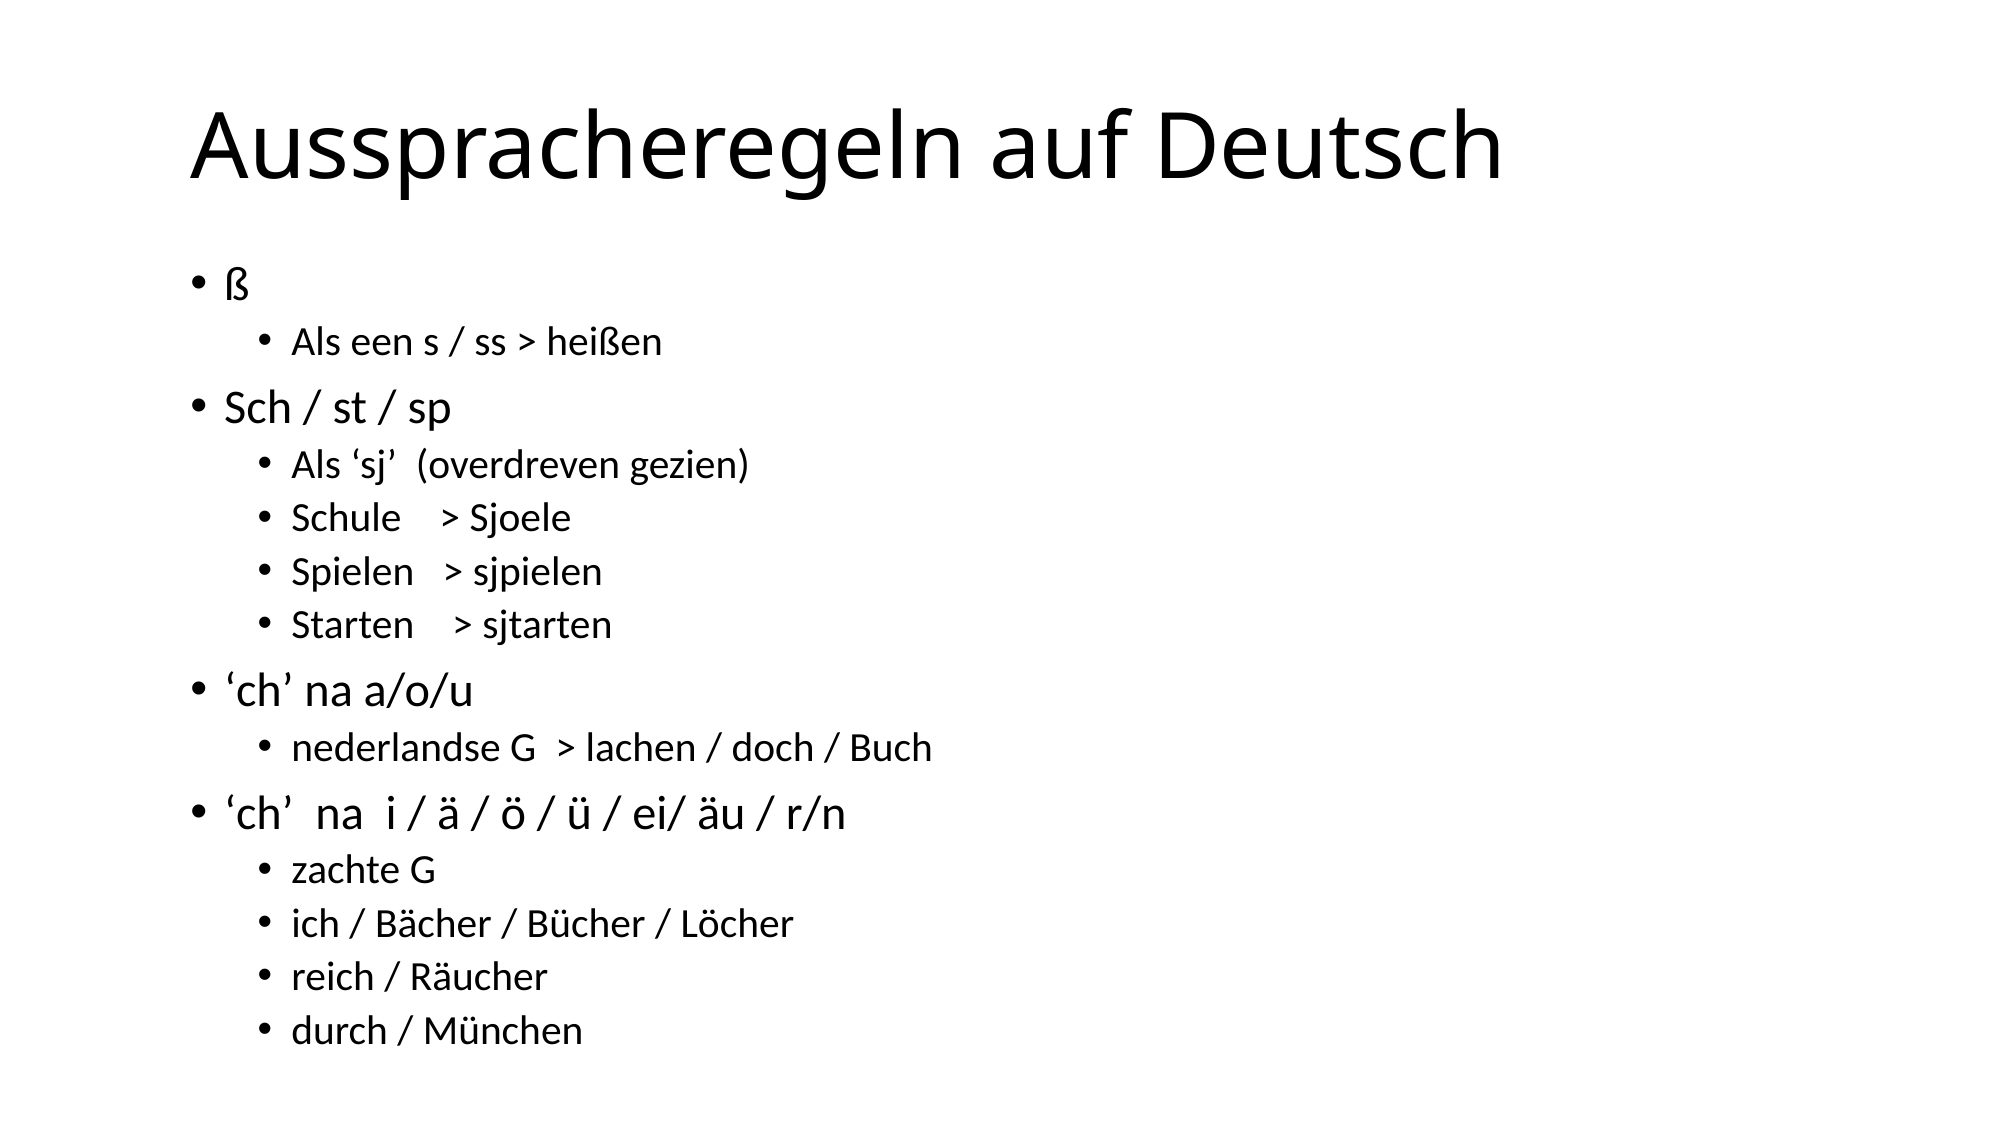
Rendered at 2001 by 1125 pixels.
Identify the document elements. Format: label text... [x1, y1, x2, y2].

title Ausspracheregeln auf Deutsch [175, 79, 1826, 218]
list ß Als een s / ss > heißen Sch / st / sp Als ‘sj’ (overdreven gezien) Schule > Sjoele Spielen > sjpielen Starten > sjtarten ‘ch’ na a/o/u nederlandse G > lachen / doch / Buch ‘ch’ na i / ä / ö / ü / ei/ äu / r/n zachte G ich / Bächer / Bücher / Löcher reich / Räucher durch / München [175, 251, 1826, 1063]
